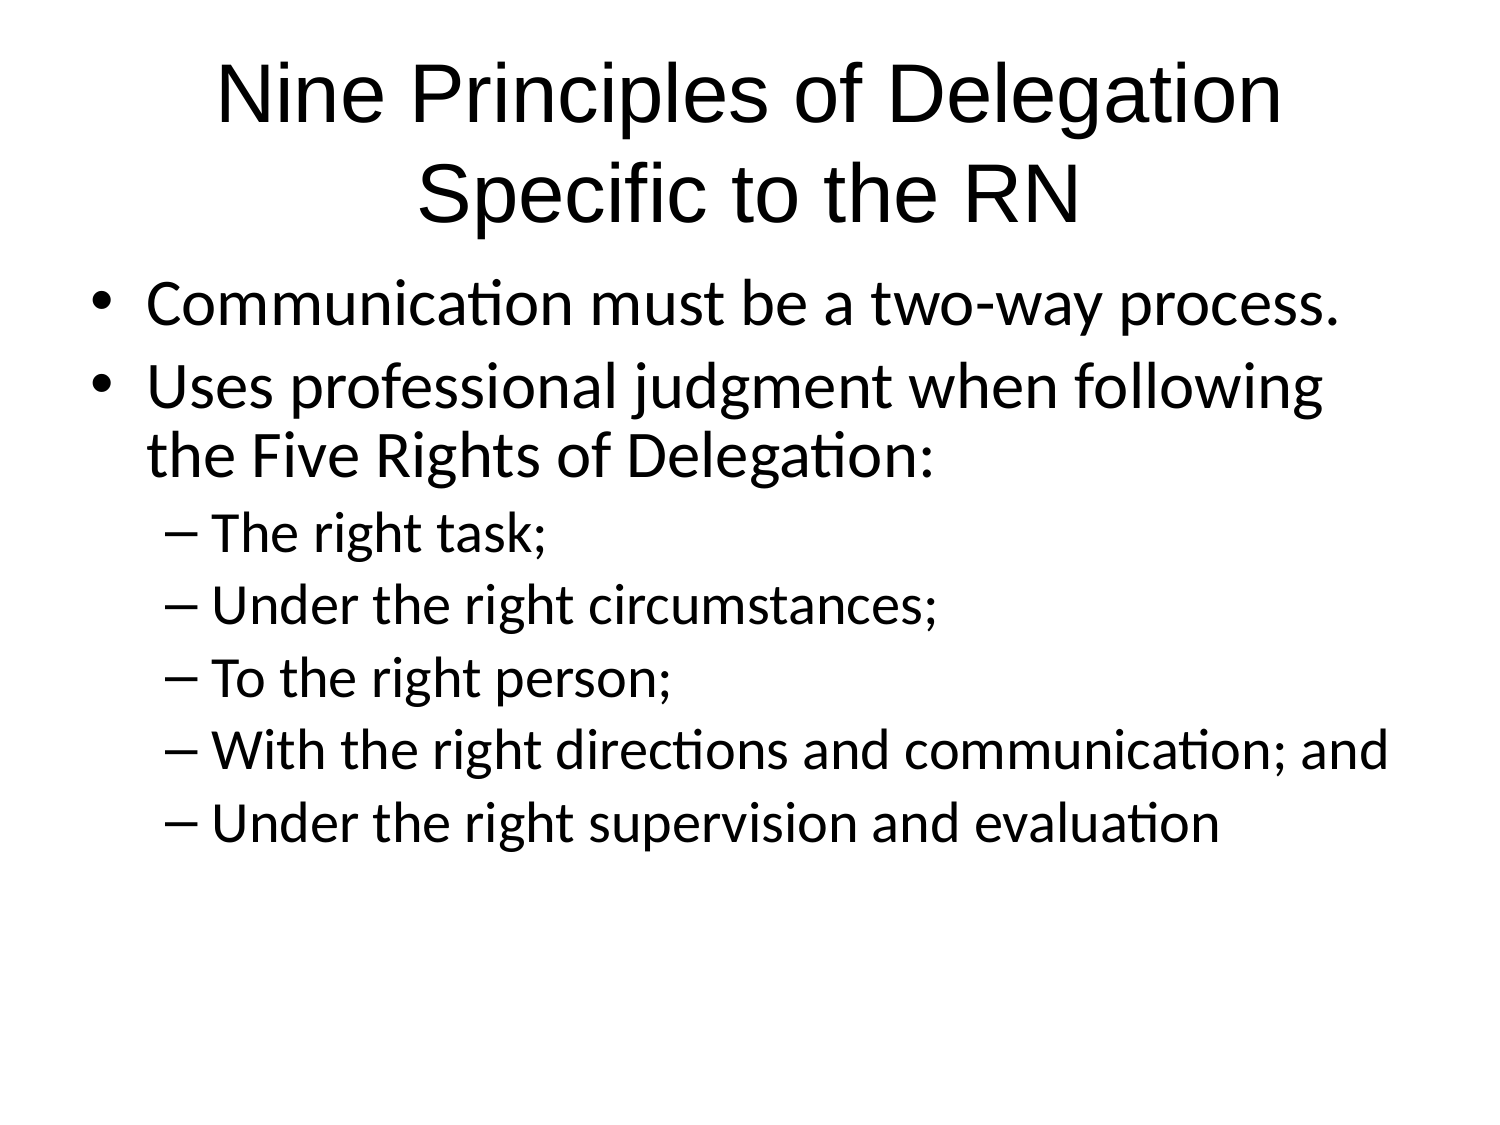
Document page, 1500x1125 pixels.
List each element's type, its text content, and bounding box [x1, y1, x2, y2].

list Communication must be a two-way process. Uses professional judgment when following the Five Rights of Delegation: The right task; Under the right circumstances; To the right person; With the right directions and communication; and Under the right supervision and evaluation [74, 262, 1426, 1006]
title Nine Principles of Delegation Specific to the RN [74, 44, 1426, 233]
